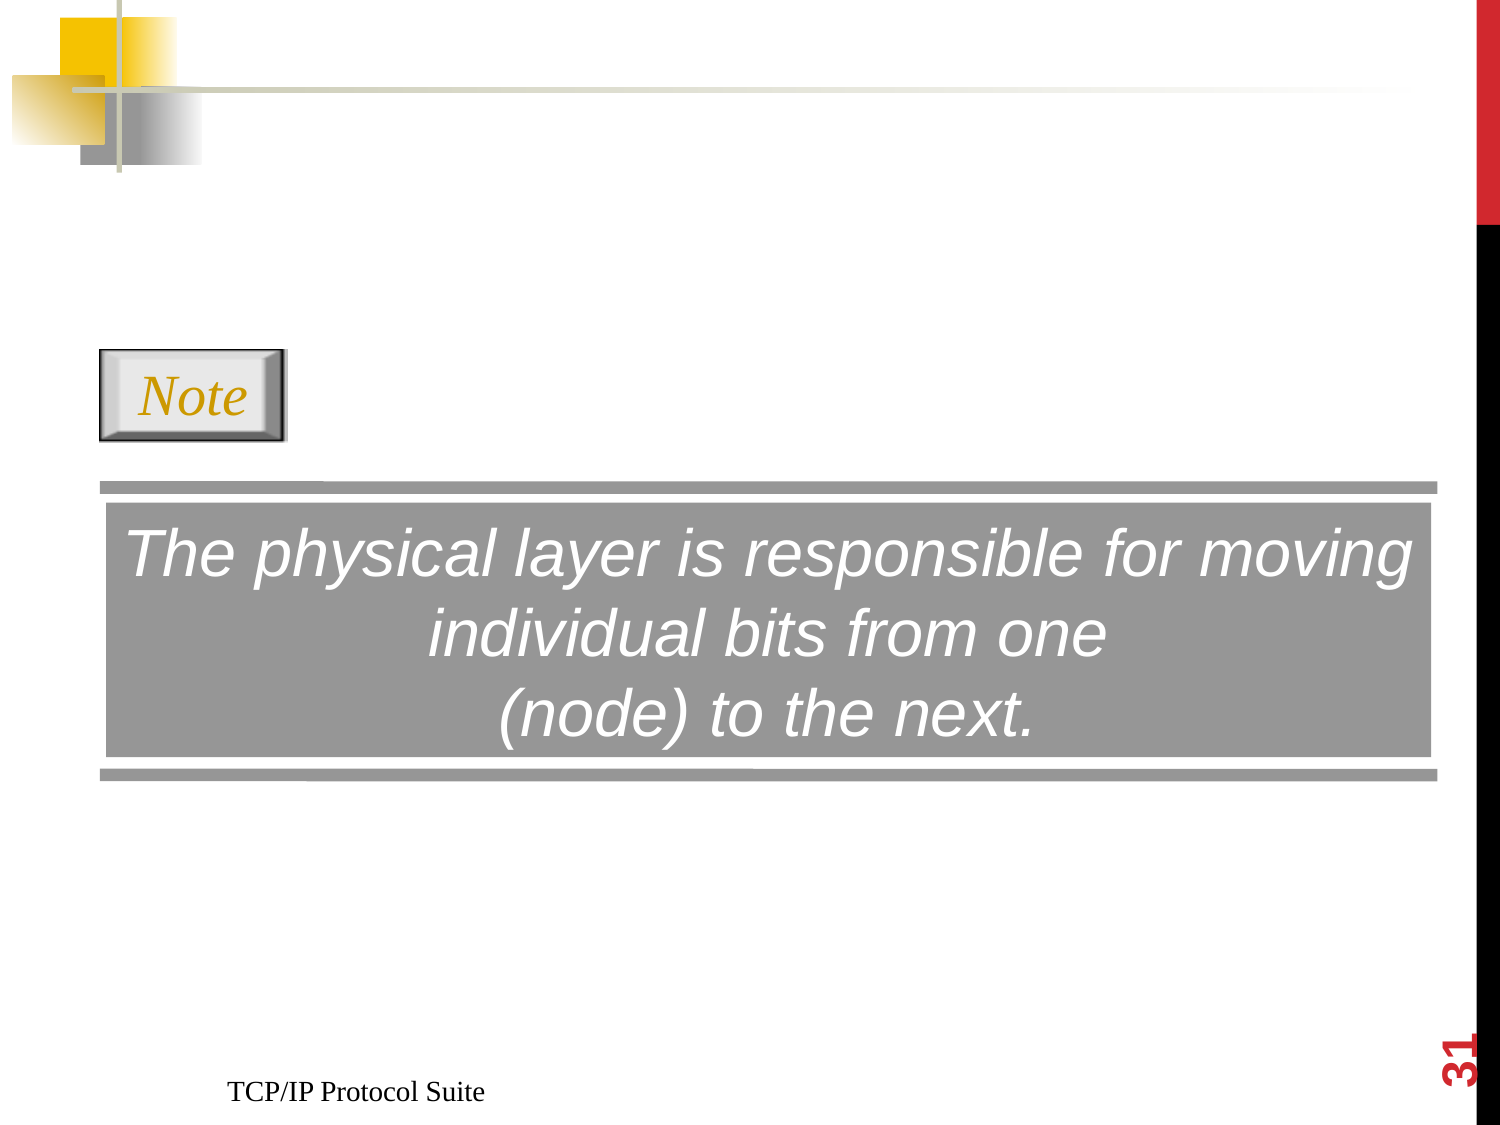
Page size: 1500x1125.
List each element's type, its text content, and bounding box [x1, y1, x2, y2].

text_box [80, 93, 116, 165]
text_box [12, 75, 105, 145]
text_box The physical layer is responsible for moving individual bits from one (node) to the next. [106, 502, 1432, 758]
text_box [72, 87, 1423, 93]
slide_number 31 [1427, 887, 1488, 1104]
text_box [116, 93, 122, 173]
text_box [122, 93, 141, 165]
text_box [116, 0, 122, 87]
text_box [141, 93, 202, 165]
text_box [122, 17, 177, 86]
footer TCP/IP Protocol Suite [75, 1065, 638, 1112]
text_box [60, 17, 116, 86]
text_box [99, 349, 288, 444]
